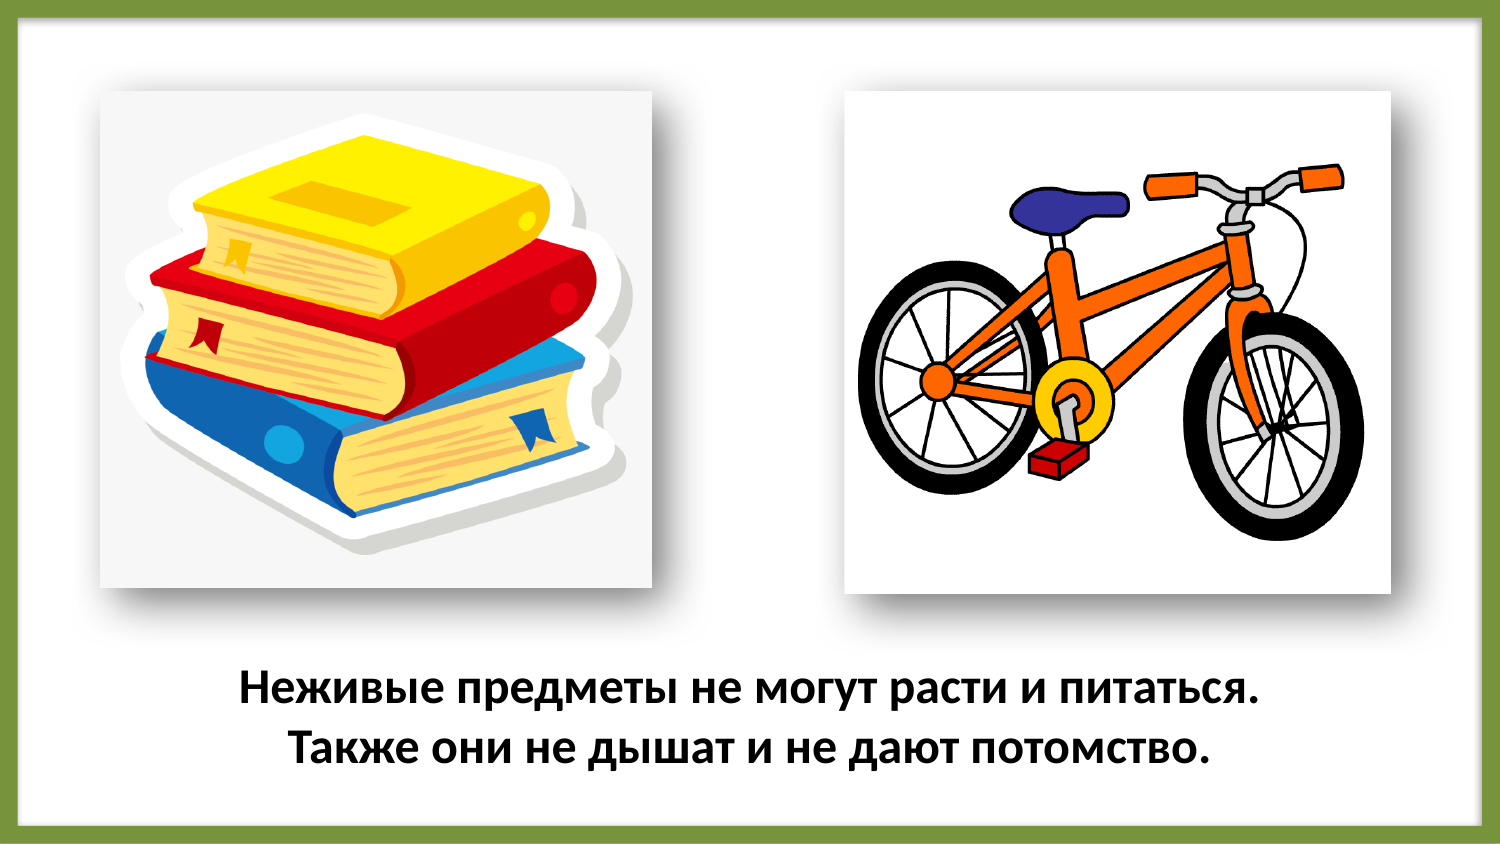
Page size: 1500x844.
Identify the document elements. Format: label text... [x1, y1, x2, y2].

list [844, 90, 1392, 594]
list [100, 90, 652, 588]
text_box Неживые предметы не могут расти и питаться. Также они не дышат и не дают потомство. [223, 646, 1276, 781]
